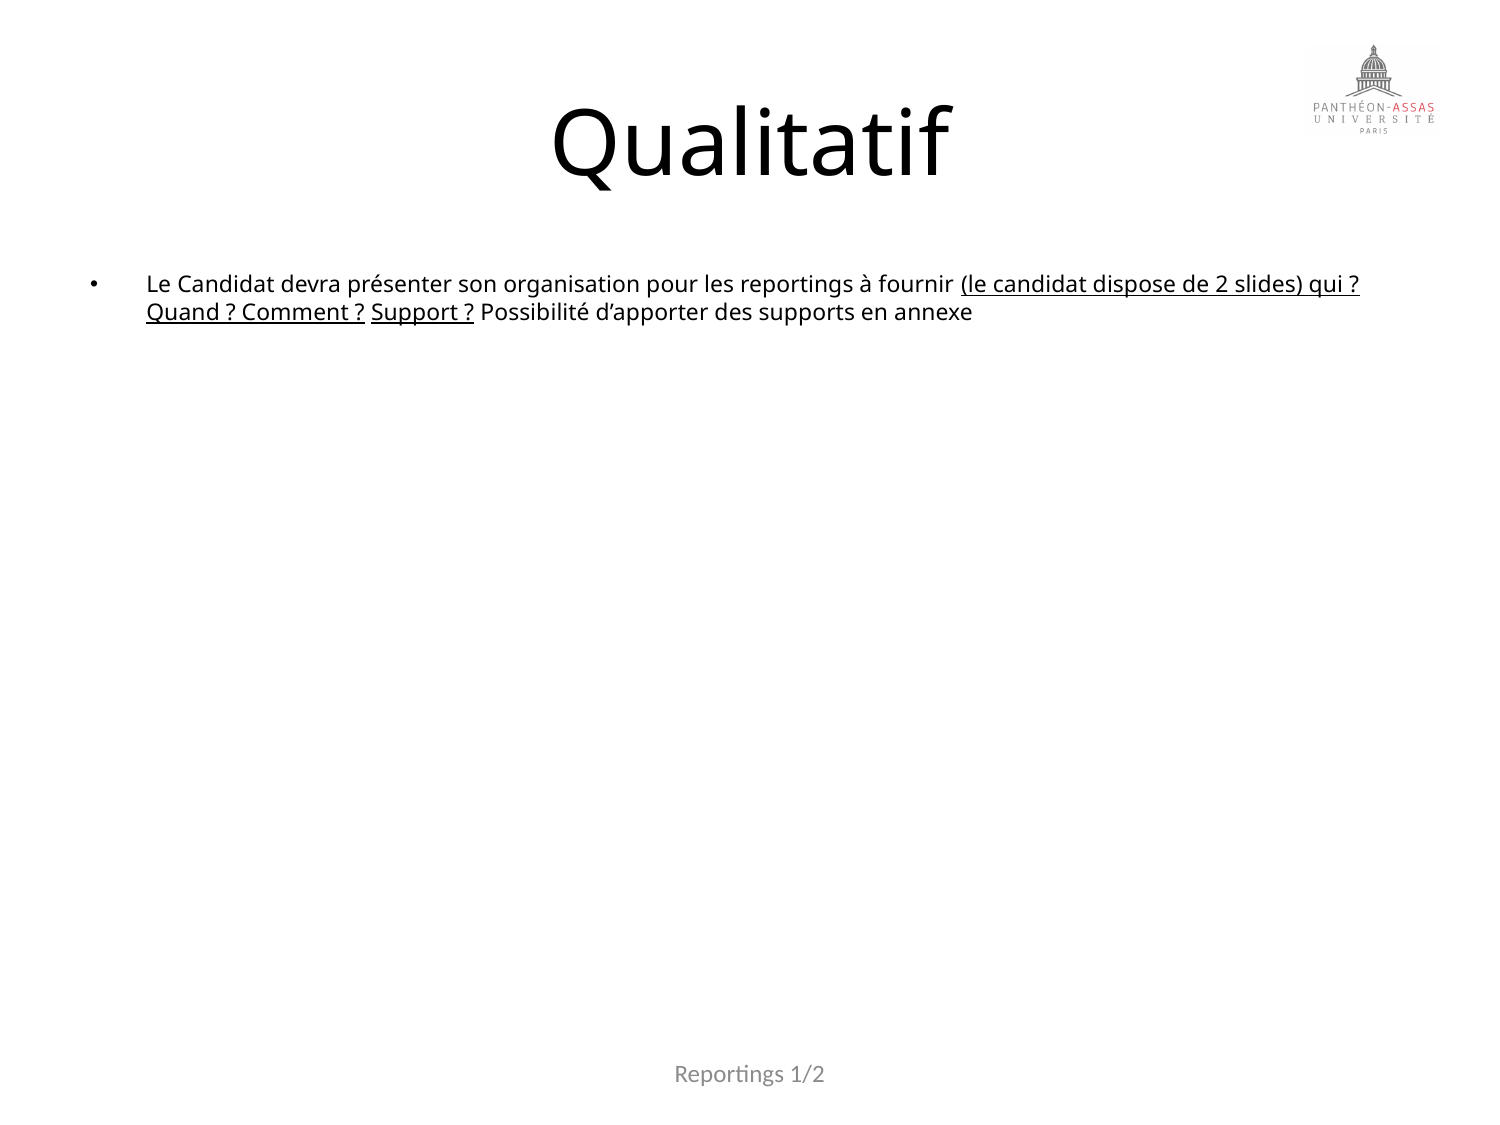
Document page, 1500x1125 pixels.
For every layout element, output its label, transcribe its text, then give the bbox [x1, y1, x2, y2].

list Le Candidat devra présenter son organisation pour les reportings à fournir (le candidat dispose de 2 slides) qui ? Quand ? Comment ? Support ? Possibilité d’apporter des supports en annexe [75, 262, 1425, 1005]
footer Reportings 1/2 [512, 1042, 988, 1103]
picture [1304, 44, 1443, 134]
title Qualitatif [75, 45, 1425, 233]
